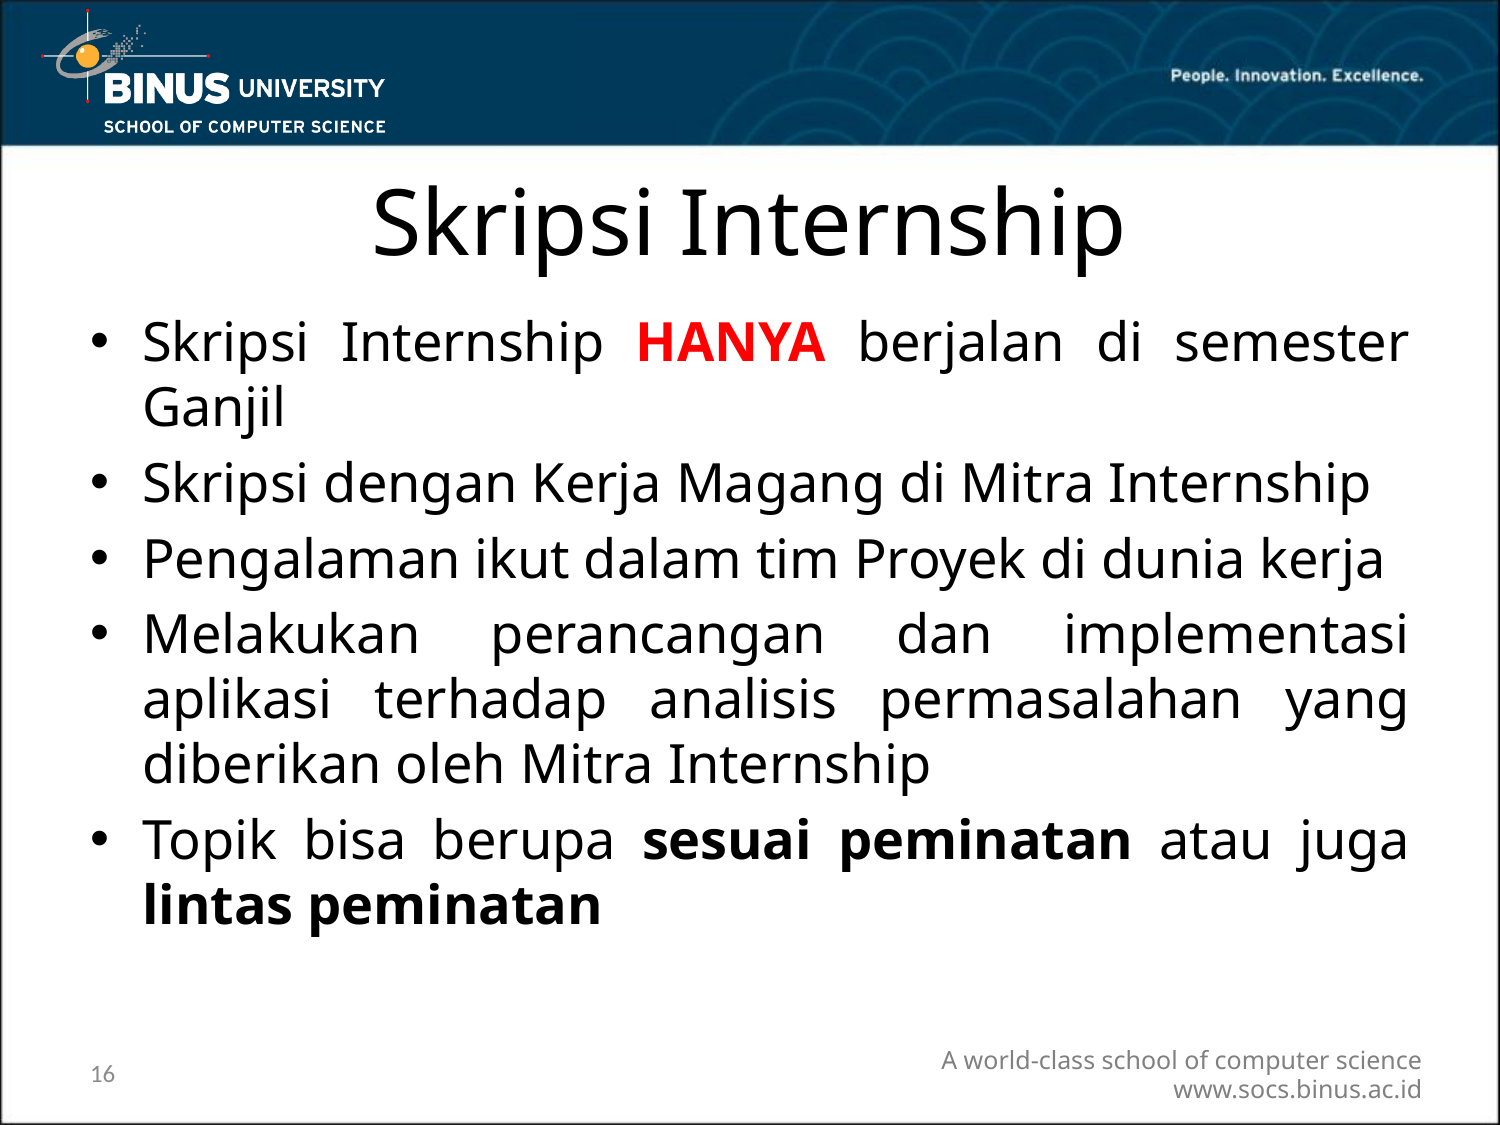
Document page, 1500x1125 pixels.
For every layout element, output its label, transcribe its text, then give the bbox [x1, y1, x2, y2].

title Skripsi Internship [75, 149, 1425, 288]
slide_number 16 [75, 1042, 425, 1103]
picture [0, 0, 1500, 1125]
list Skripsi Internship HANYA berjalan di semester Ganjil Skripsi dengan Kerja Magang di Mitra Internship Pengalaman ikut dalam tim Proyek di dunia kerja Melakukan perancangan dan implementasi aplikasi terhadap analisis permasalahan yang diberikan oleh Mitra Internship Topik bisa berupa sesuai peminatan atau juga lintas peminatan [75, 299, 1425, 1005]
